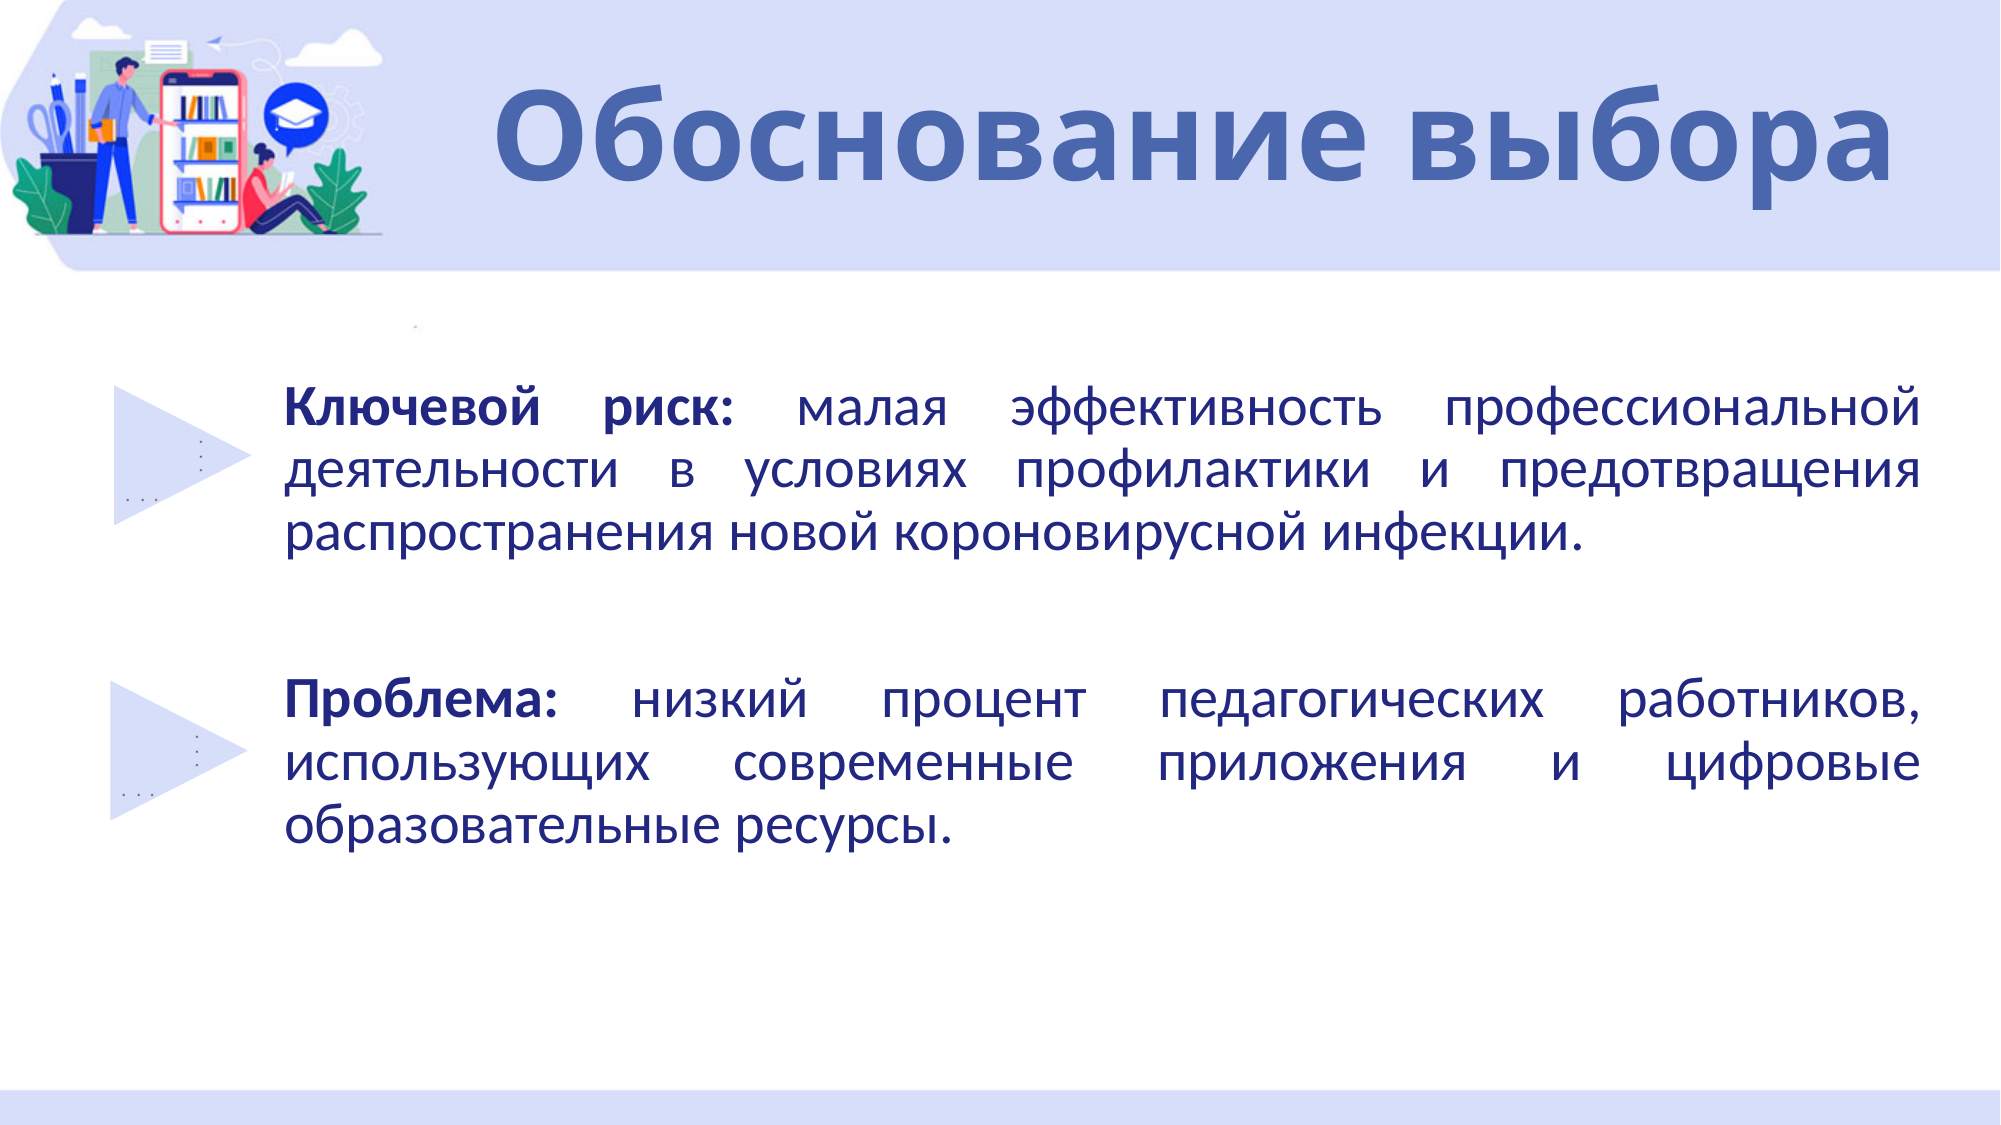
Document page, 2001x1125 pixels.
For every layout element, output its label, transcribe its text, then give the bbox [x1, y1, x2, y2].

list Ключевой риск: малая эффективность профессиональной деятельности в условиях профилактики и предотвращения распространения новой короновирусной инфекции. Проблема: низкий процент педагогических работников, использующих современные приложения и цифровые образовательные ресурсы. [269, 367, 1938, 986]
picture [0, 0, 2001, 1125]
title Обоснование выбора [475, 31, 1965, 249]
